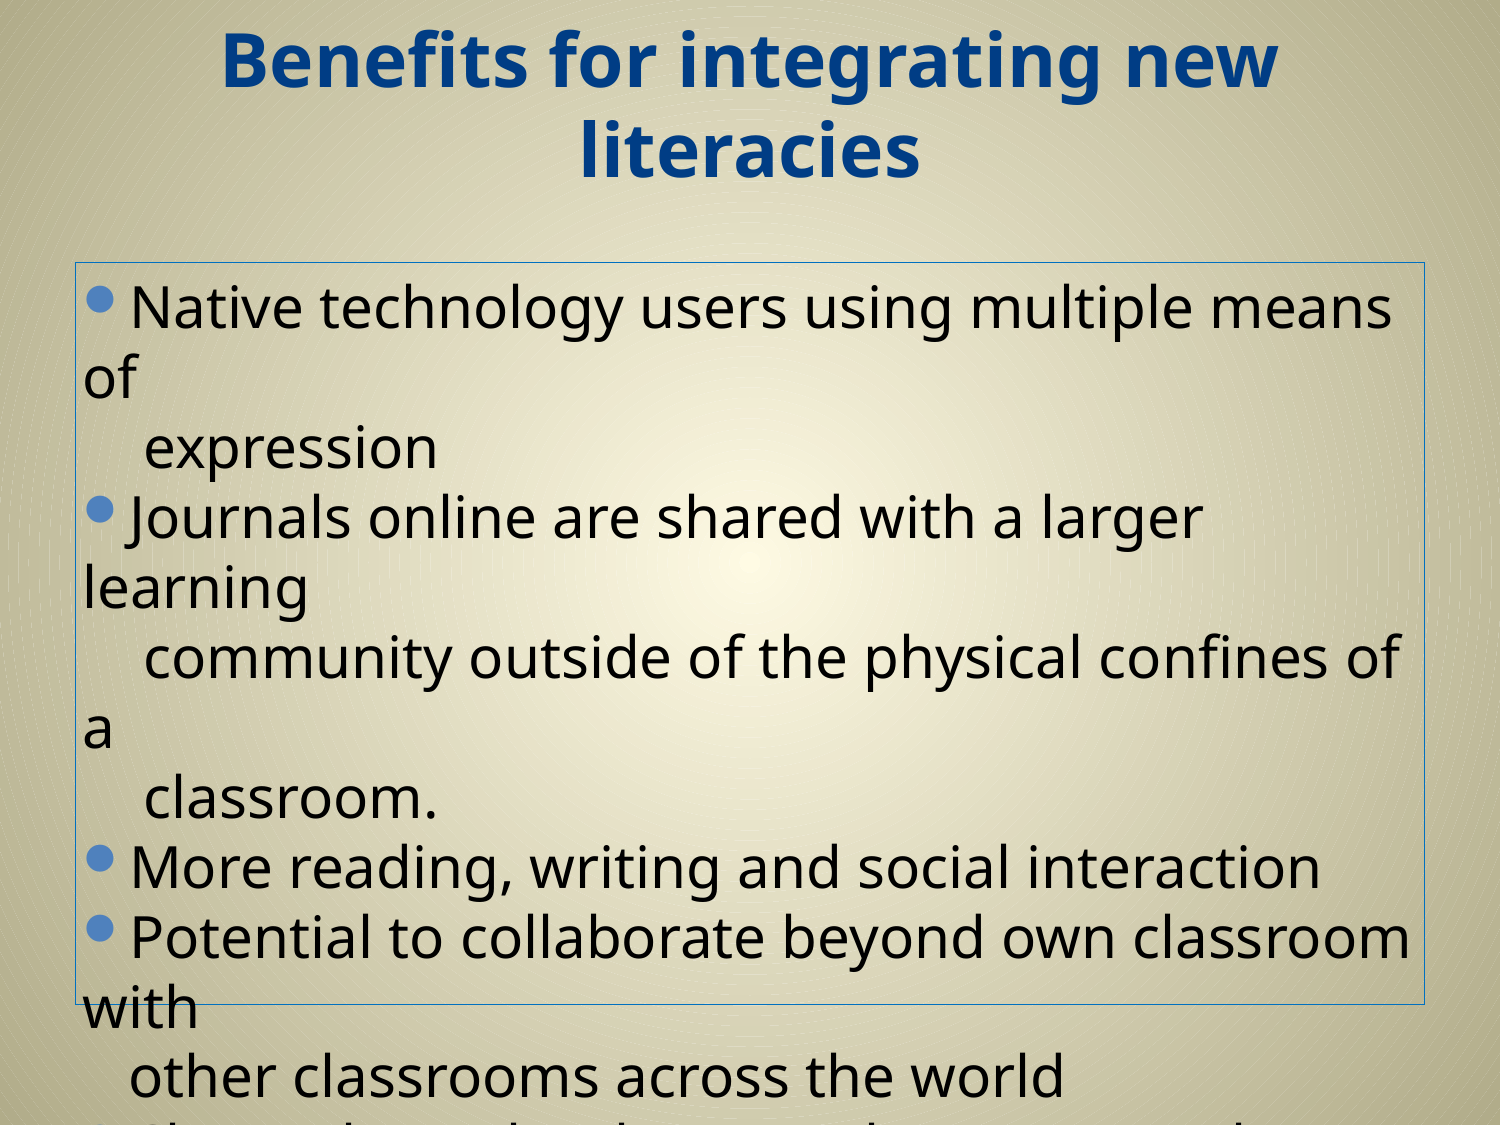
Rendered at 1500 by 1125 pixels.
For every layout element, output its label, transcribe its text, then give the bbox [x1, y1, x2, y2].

list Native technology users using multiple means of expression Journals online are shared with a larger learning community outside of the physical confines of a classroom. More reading, writing and social interaction Potential to collaborate beyond own classroom with other classrooms across the world Closes the technology gap between teachers and the students [75, 262, 1425, 1005]
title Benefits for integrating new literacies [75, 50, 1425, 200]
